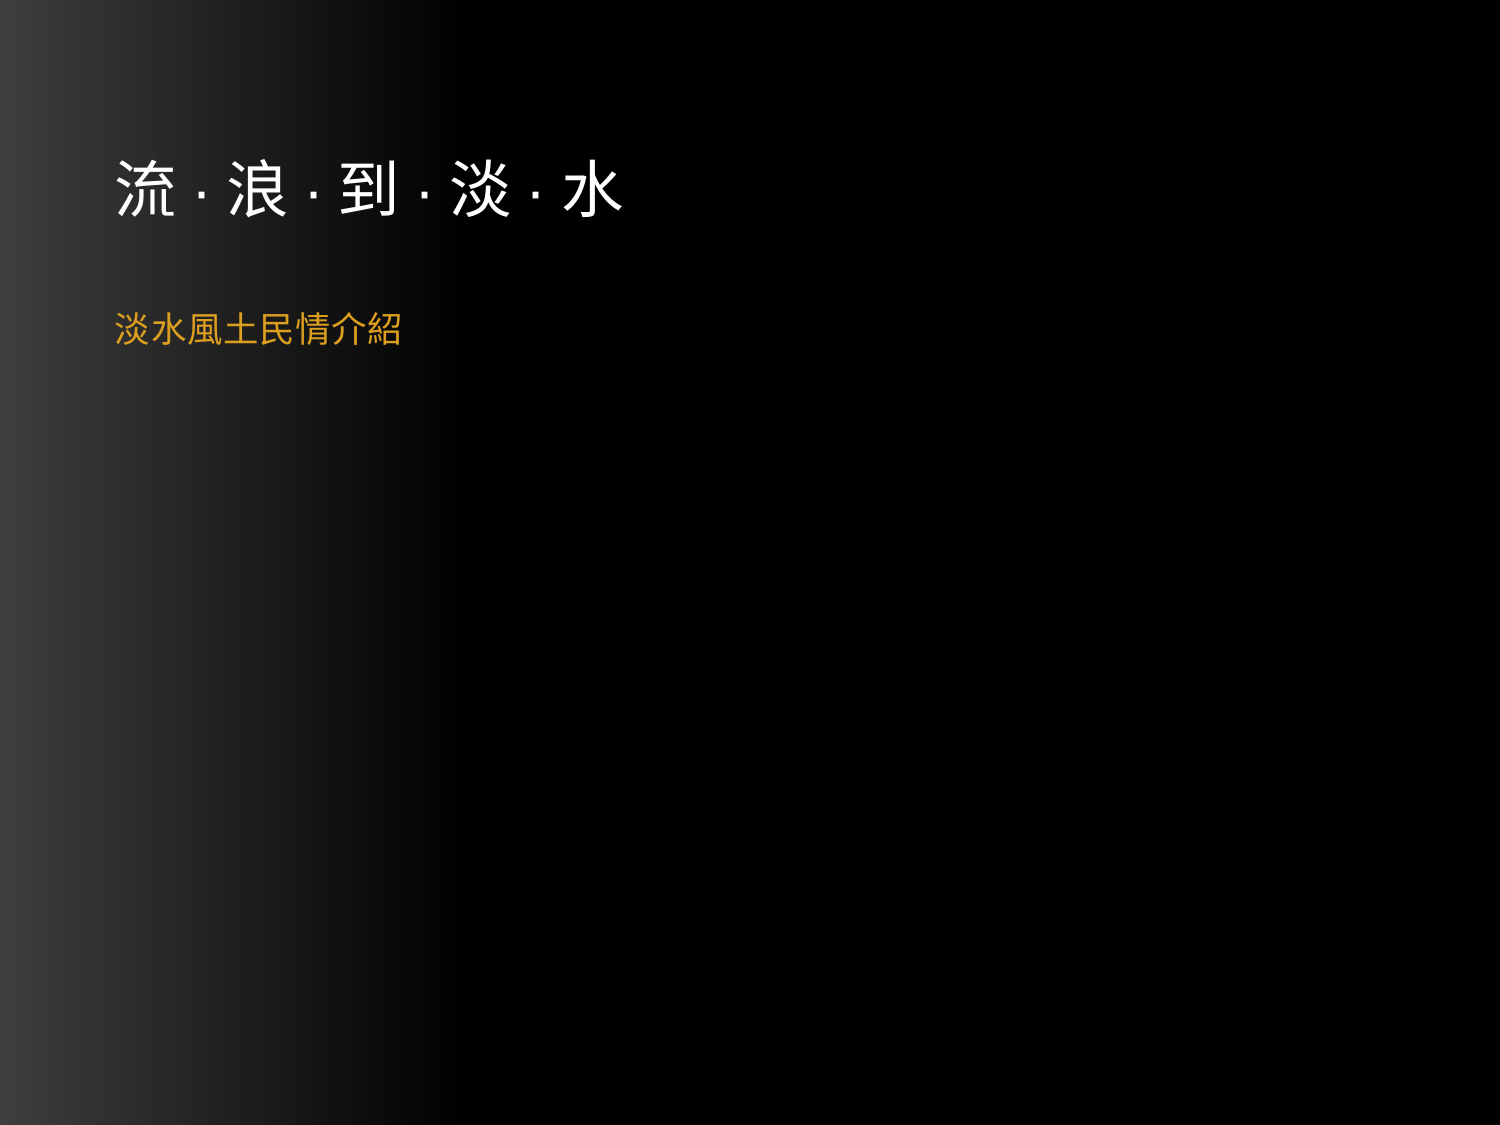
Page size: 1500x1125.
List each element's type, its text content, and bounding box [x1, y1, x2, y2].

title 流·浪·到·淡·水 [99, 45, 1400, 233]
list 淡水風土民情介紹 [99, 262, 713, 357]
